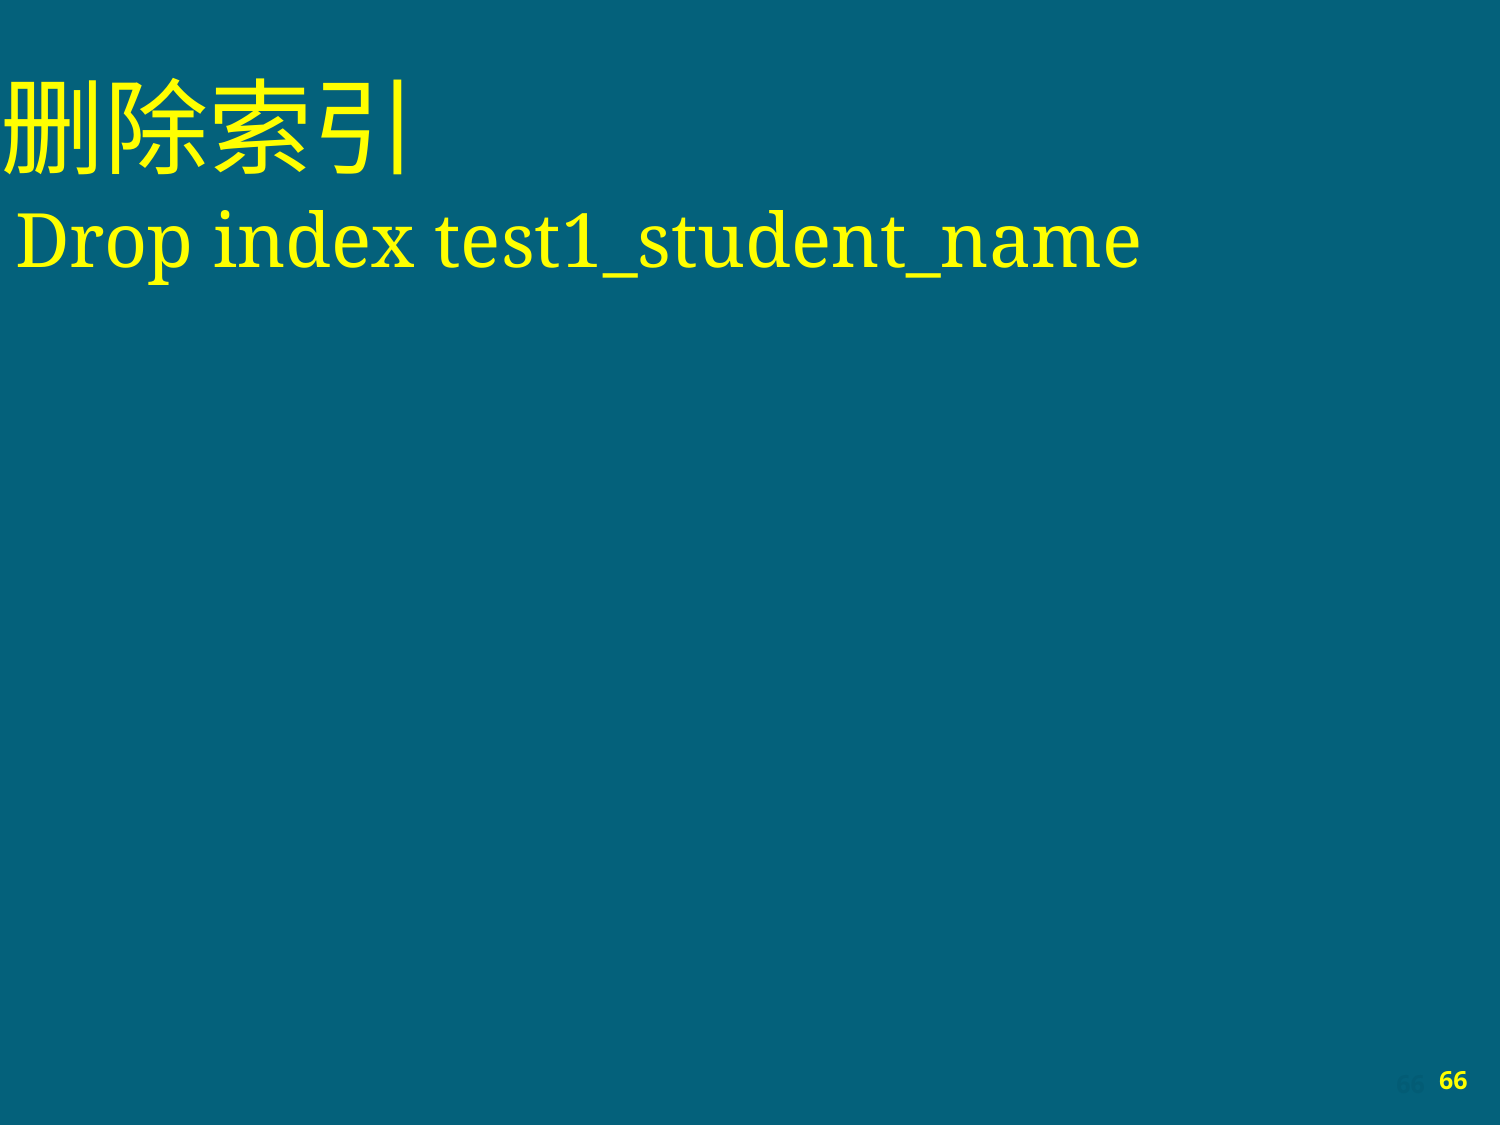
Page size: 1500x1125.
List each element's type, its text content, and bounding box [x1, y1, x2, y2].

list Drop index test1_student_name [0, 184, 1500, 1125]
title 删除索引 [0, 0, 1351, 184]
text_box 66 [1155, 1024, 1468, 1100]
